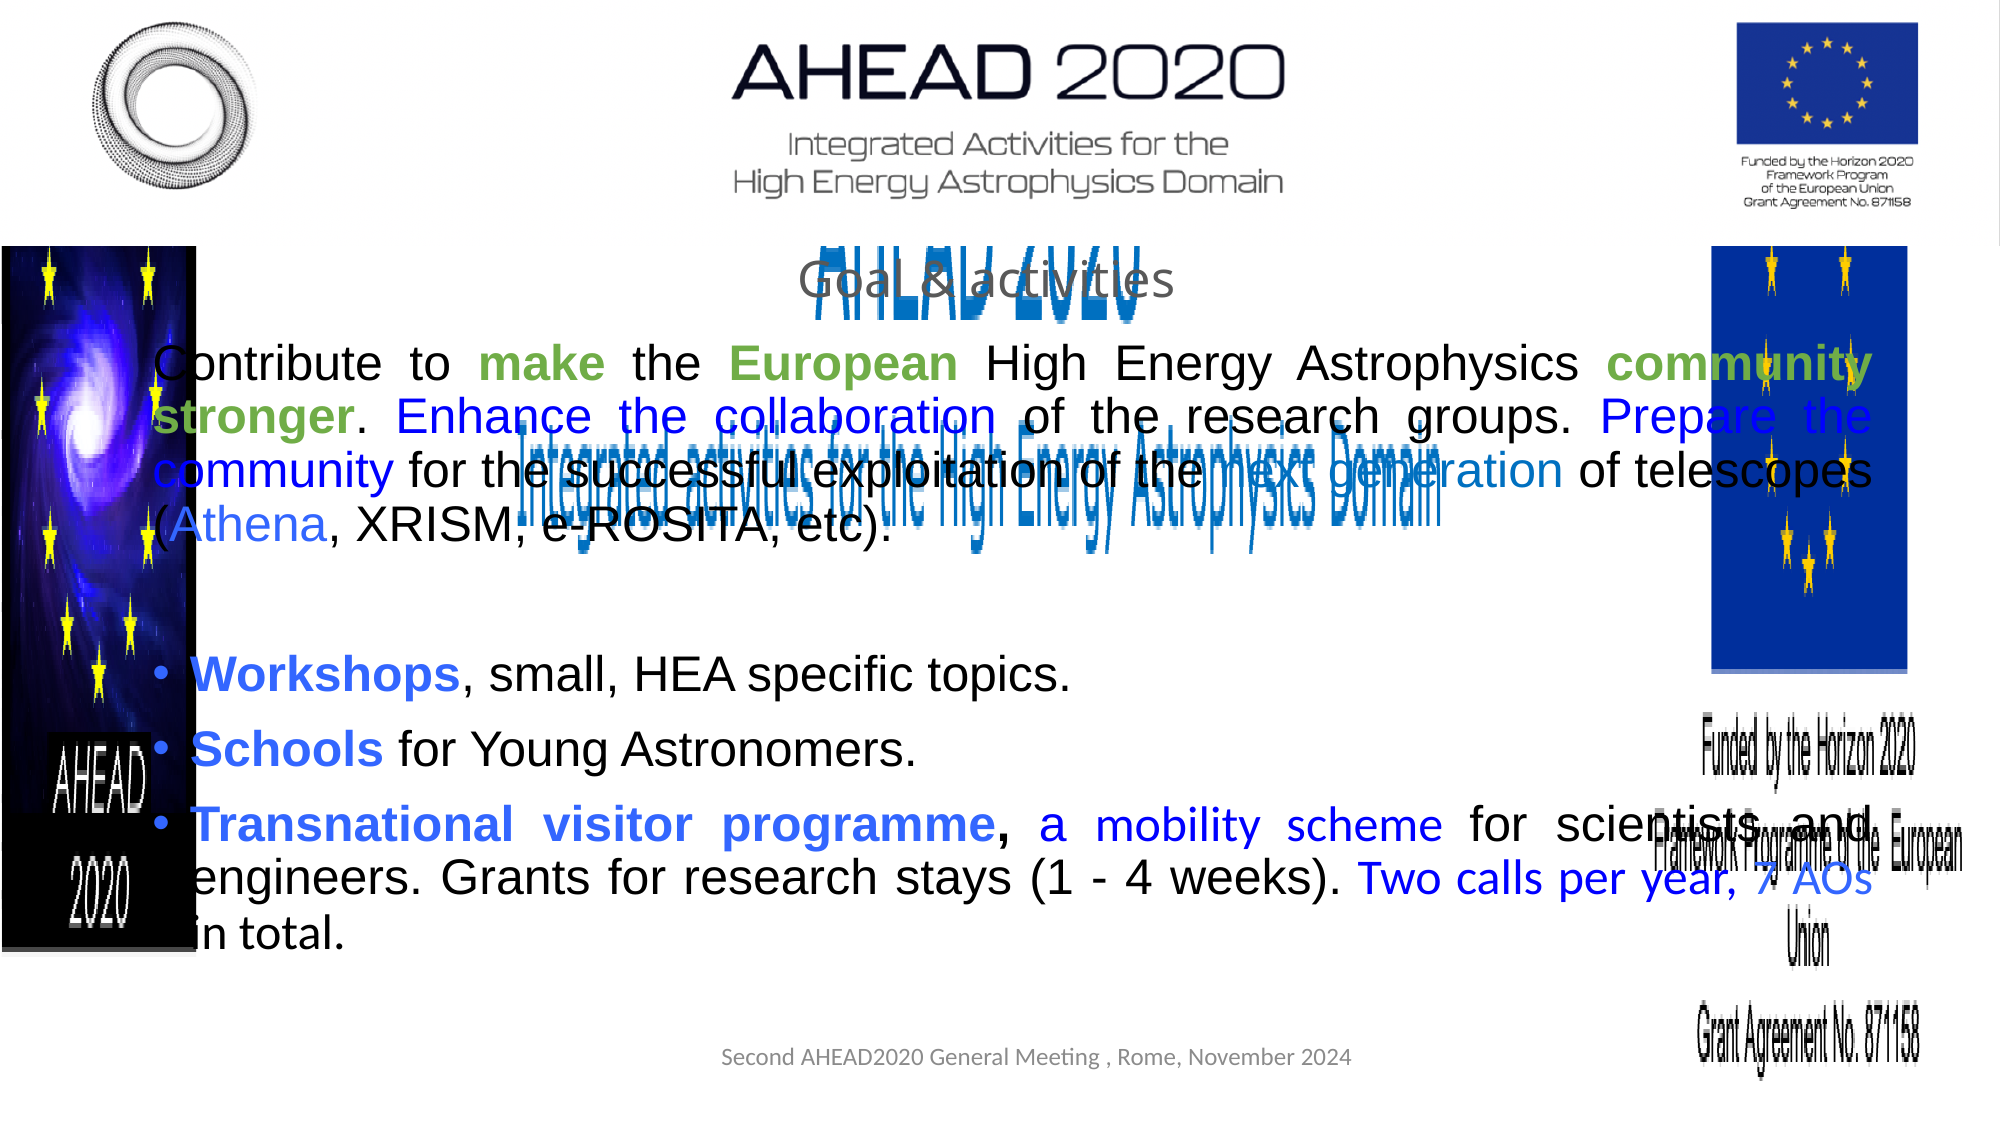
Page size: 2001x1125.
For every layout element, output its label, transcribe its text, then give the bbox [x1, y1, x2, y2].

picture [0, 0, 2001, 1125]
title Goal & activities [137, 246, 1863, 316]
footer Second AHEAD2020 General Meeting , Rome, November 2024 [524, 1025, 1551, 1085]
list Contribute to make the European High Energy Astrophysics community stronger. Enhance the collaboration of the research groups. Prepare the community for the successful exploitation of the next generation of telescopes (Athena, XRISM, e-ROSITA, etc). Workshops, small, HEA specific topics. Schools for Young Astronomers. Transnational visitor programme, a mobility scheme for scientists and engineers. Grants for research stays (1 - 4 weeks). Two calls per year, 7 AOs in total. [137, 329, 1888, 1072]
